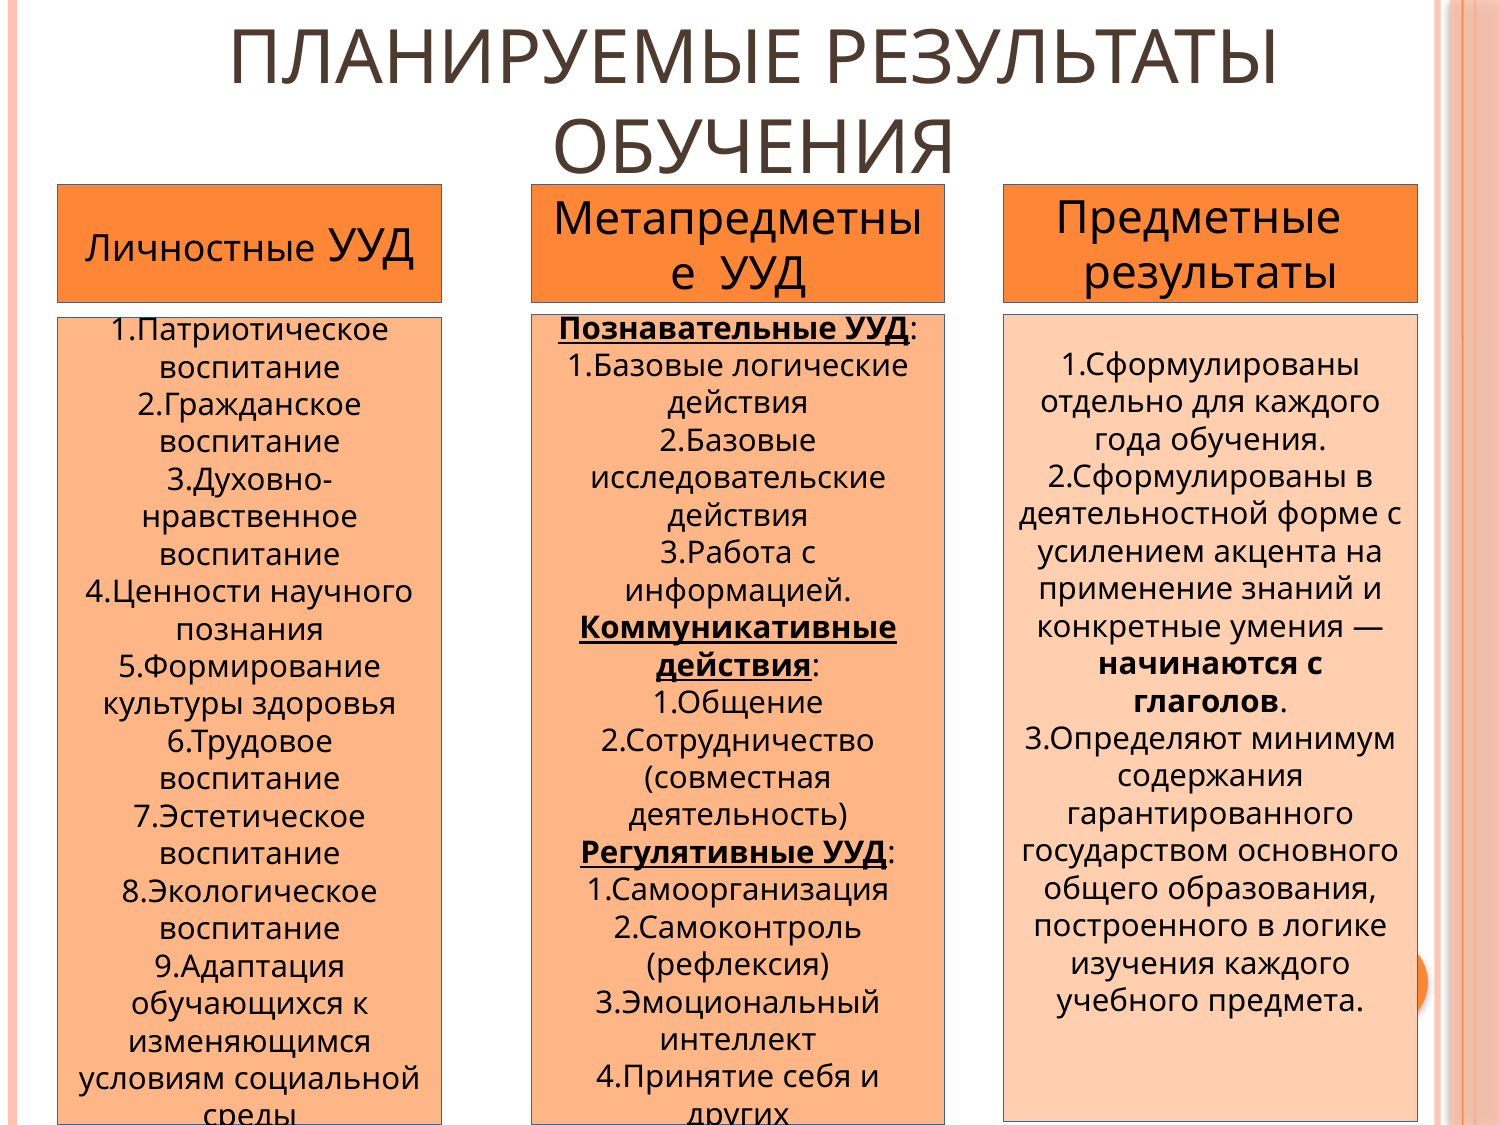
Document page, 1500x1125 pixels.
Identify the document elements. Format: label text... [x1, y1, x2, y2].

text_box 1.Сформулированы отдельно для каждого года обучения. 2.Сформулированы в деятельностной форме с усилением акцента на применение знаний и конкретные умения — начинаются с глаголов. 3.Определяют минимум содержания гарантированного государством основного общего образования, построенного в логике изучения каждого учебного предмета. [1003, 314, 1418, 1122]
text_box Метапредметные УУД [531, 184, 945, 303]
text_box Предметные результаты [1003, 184, 1418, 303]
title Планируемые результаты обучения [42, 29, 1467, 168]
text_box Познавательные УУД: 1.Базовые логические действия 2.Базовые исследовательские действия 3.Работа с информацией. Коммуникативные действия: 1.Общение 2.Сотрудничество (совместная деятельность) Регулятивные УУД: 1.Самоорганизация 2.Самоконтроль (рефлексия) 3.Эмоциональный интеллект 4.Принятие себя и других [531, 314, 945, 1125]
text_box Личностные УУД [57, 184, 442, 303]
text_box 1.Патриотическое воспитание 2.Гражданское воспитание 3.Духовно-нравственное воспитание 4.Ценности научного познания 5.Формирование культуры здоровья 6.Трудовое воспитание 7.Эстетическое воспитание 8.Экологическое воспитание 9.Адаптация обучающихся к изменяющимся условиям социальной среды [57, 317, 442, 1125]
